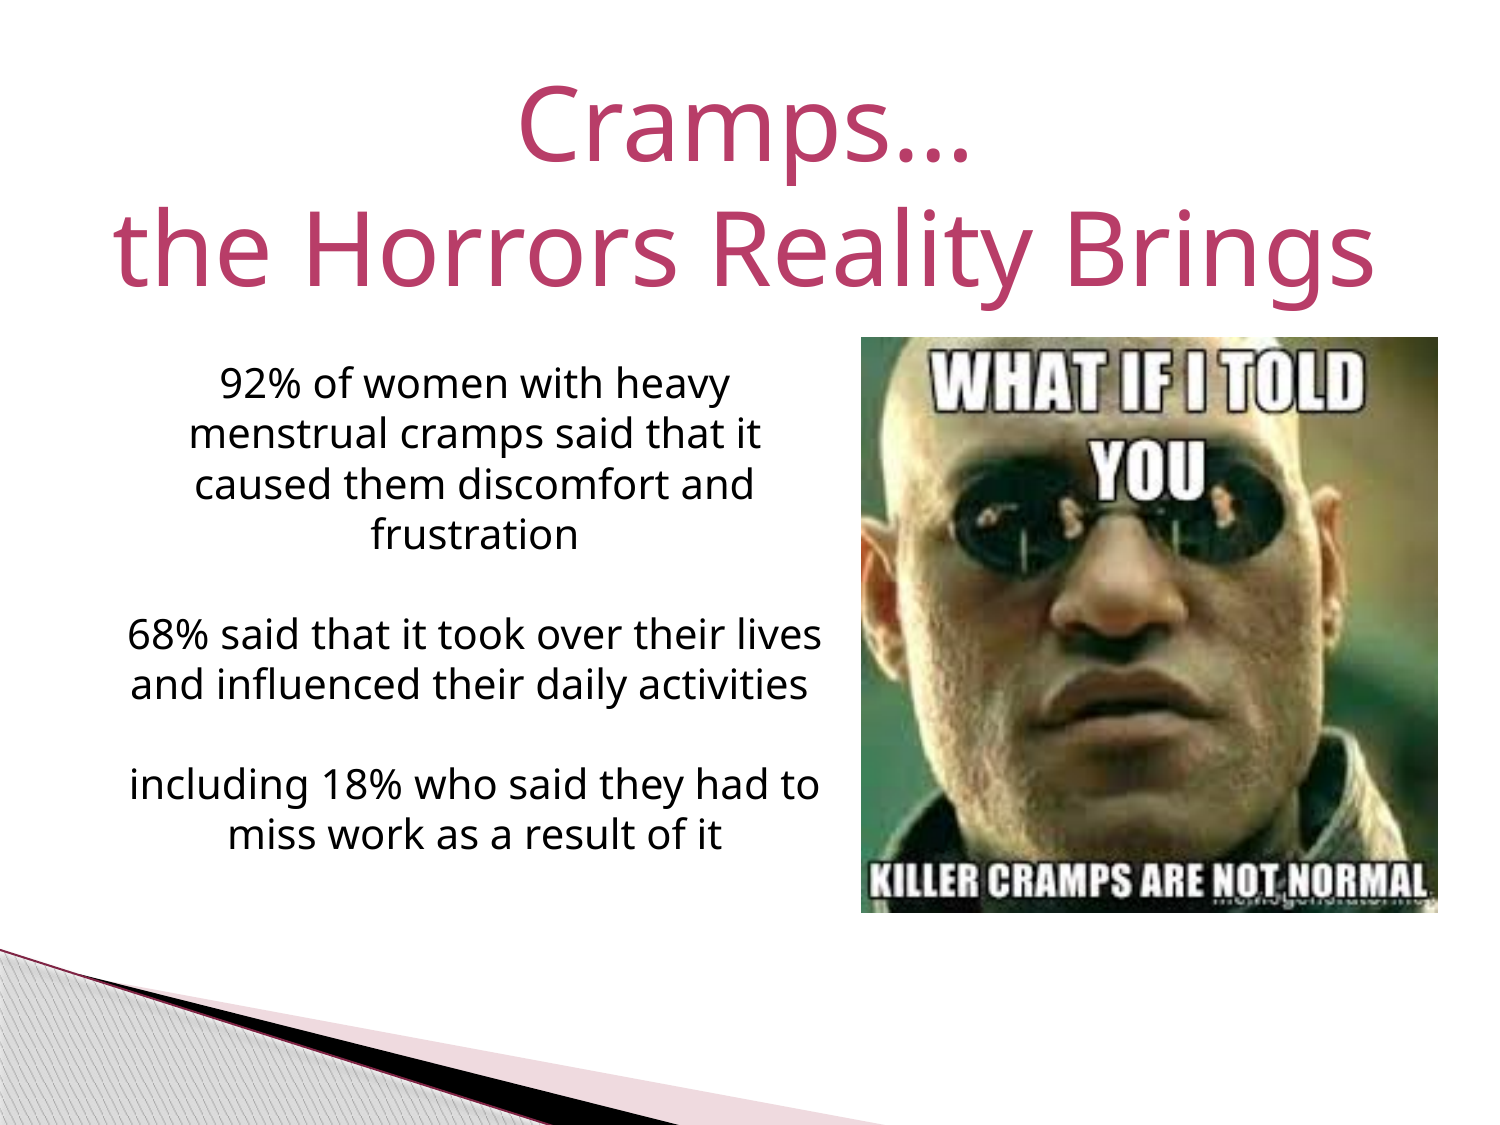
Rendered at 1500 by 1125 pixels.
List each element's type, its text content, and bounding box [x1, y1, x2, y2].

text_box 92% of women with heavy menstrual cramps said that it caused them discomfort and frustration 68% said that it took over their lives and influenced their daily activities including 18% who said they had to miss work as a result of it [99, 349, 850, 910]
text_box Cramps… the Horrors Reality Brings [0, 49, 1500, 315]
picture [861, 337, 1438, 914]
